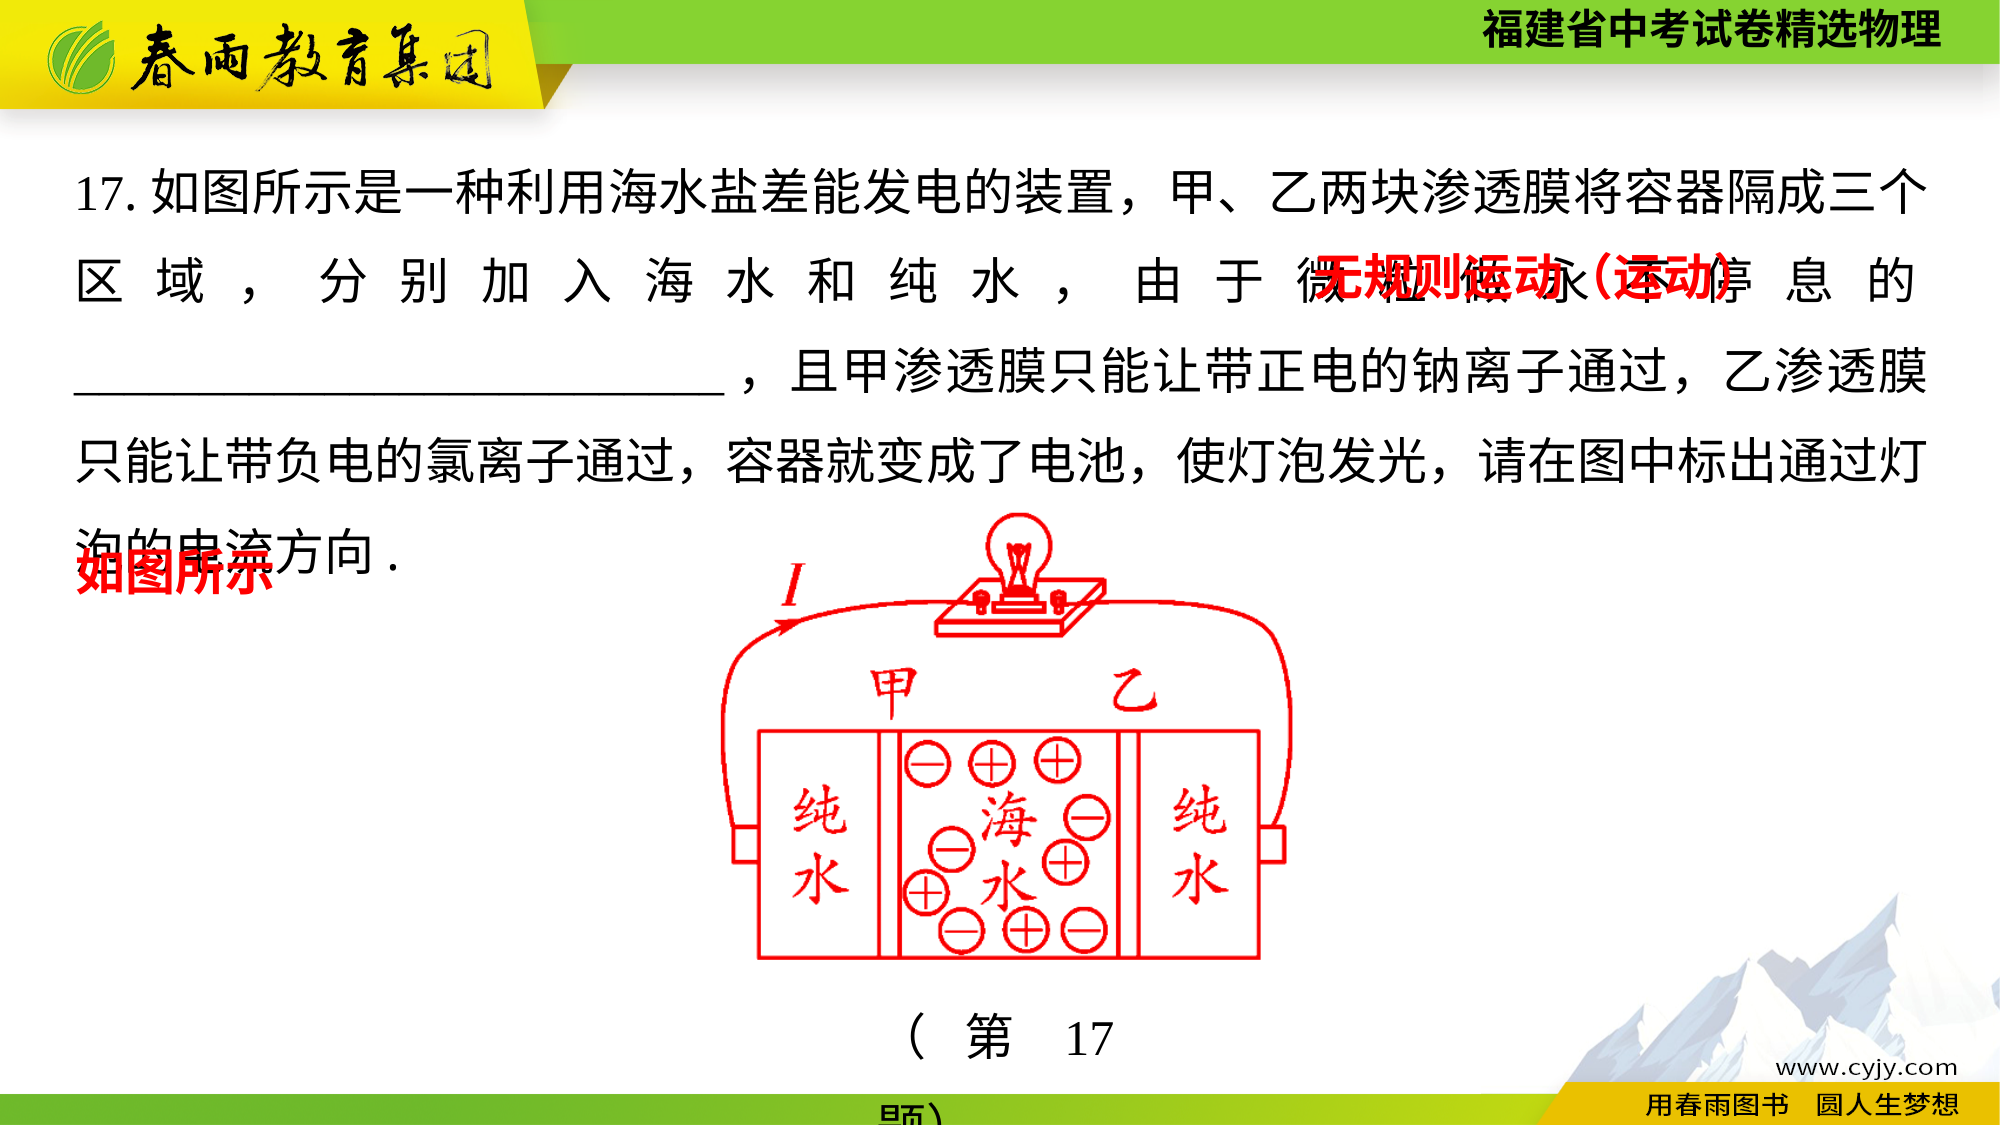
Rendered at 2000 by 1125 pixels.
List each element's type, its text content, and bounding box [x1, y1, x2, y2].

text_box （第17题） [861, 975, 1142, 1073]
picture [0, 0, 2000, 1125]
list 17.如图所示是一种利用海水盐差能发电的装置，甲、乙两块渗透膜将容器隔成三个区域，分别加入海水和纯水，由于微粒做永不停息的__________________________，且甲渗透膜只能让带正电的钠离子通过，乙渗透膜只能让带负电的氯离子通过，容器就变成了电池，使灯泡发光，请在图中标出通过灯泡的电流方向. [59, 122, 1944, 490]
text_box 如图所示 [60, 503, 291, 609]
text_box 无规则运动（运动） [1298, 208, 1779, 314]
